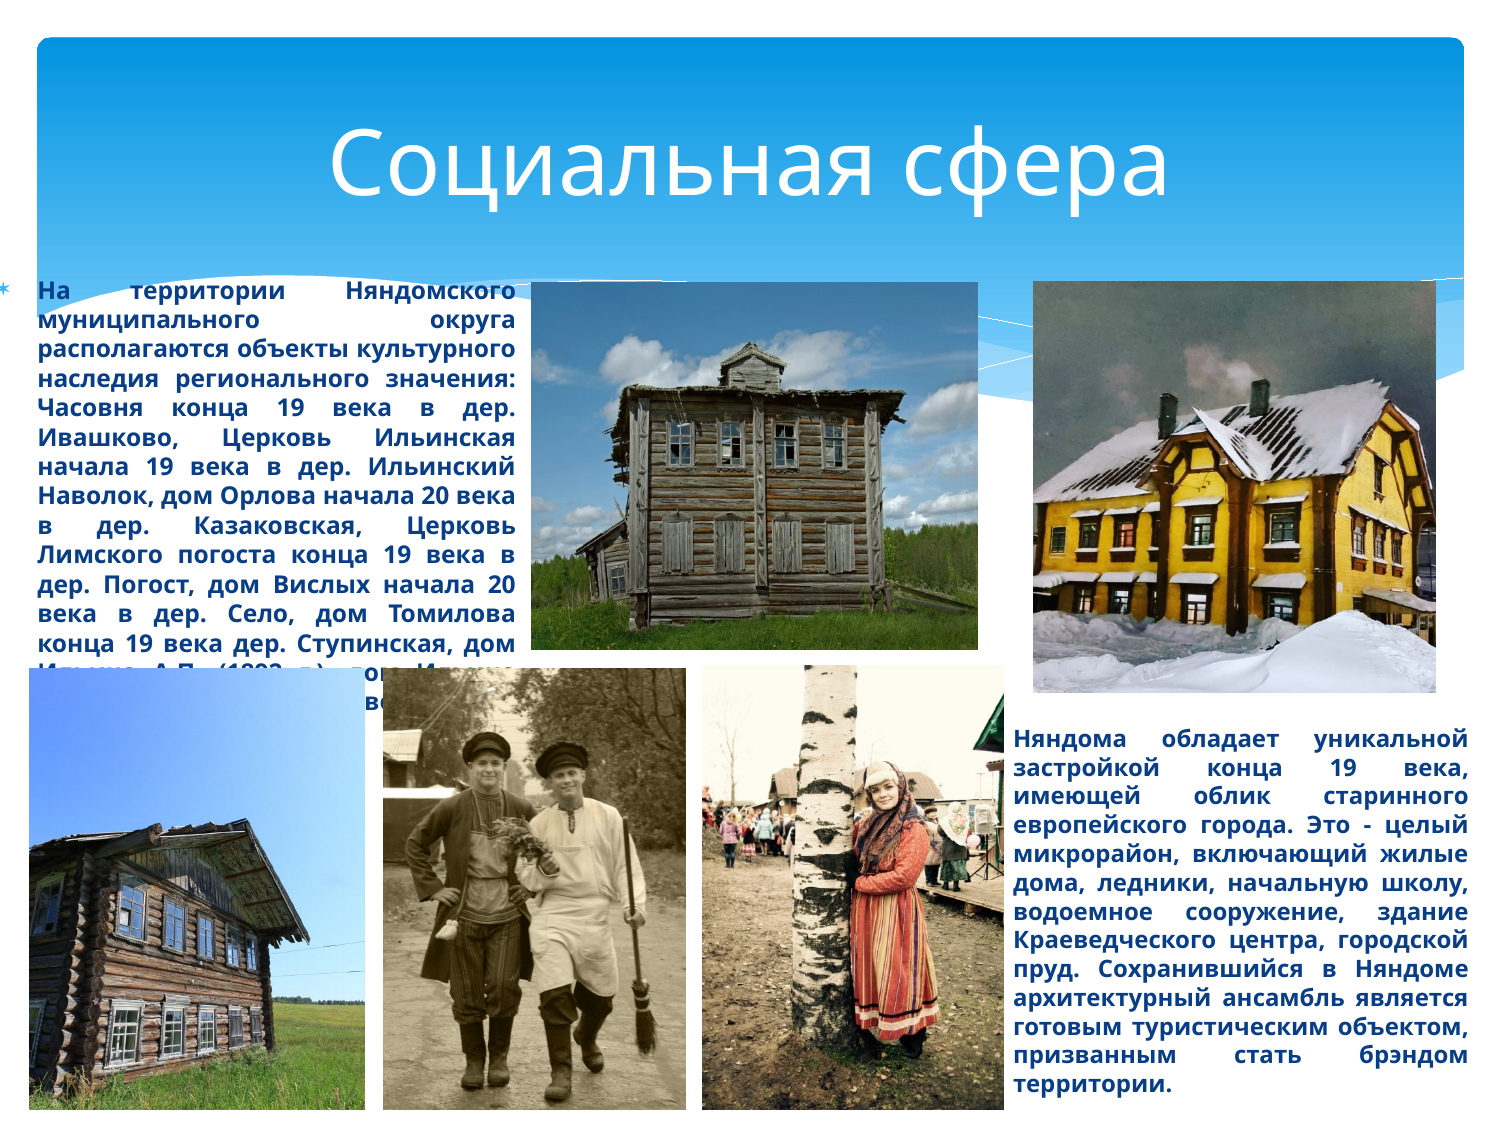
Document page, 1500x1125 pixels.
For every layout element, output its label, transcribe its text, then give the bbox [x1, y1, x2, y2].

picture [383, 668, 687, 1110]
list На территории Няндомского муниципального округа располагаются объекты культурного наследия регионального значения: Часовня конца 19 века в дер. Ивашково, Церковь Ильинская начала 19 века в дер. Ильинский Наволок, дом Орлова начала 20 века в дер. Казаковская, Церковь Лимского погоста конца 19 века в дер. Погост, дом Вислых начала 20 века в дер. Село, дом Томилова конца 19 века дер. Ступинская, дом Ильина А.П. (1892 г.), дом Ильина П.П. (1904 г.), дом Томиловой (1900) в дер. Федосеевская. [0, 267, 532, 764]
title Социальная сфера [75, 55, 1425, 261]
picture [1033, 281, 1436, 693]
picture [531, 282, 979, 650]
list Няндома обладает уникальной застройкой конца 19 века, имеющей облик старинного европейского города. Это - целый микрорайон, включающий жилые дома, ледники, начальную школу, водоемное сооружение, здание Краеведческого центра, городской пруд. Сохранившийся в Няндоме архитектурный ансамбль является готовым туристическим объектом, призванным стать брэндом территории. [998, 716, 1484, 1125]
picture [702, 664, 1004, 1110]
picture [29, 668, 365, 1110]
